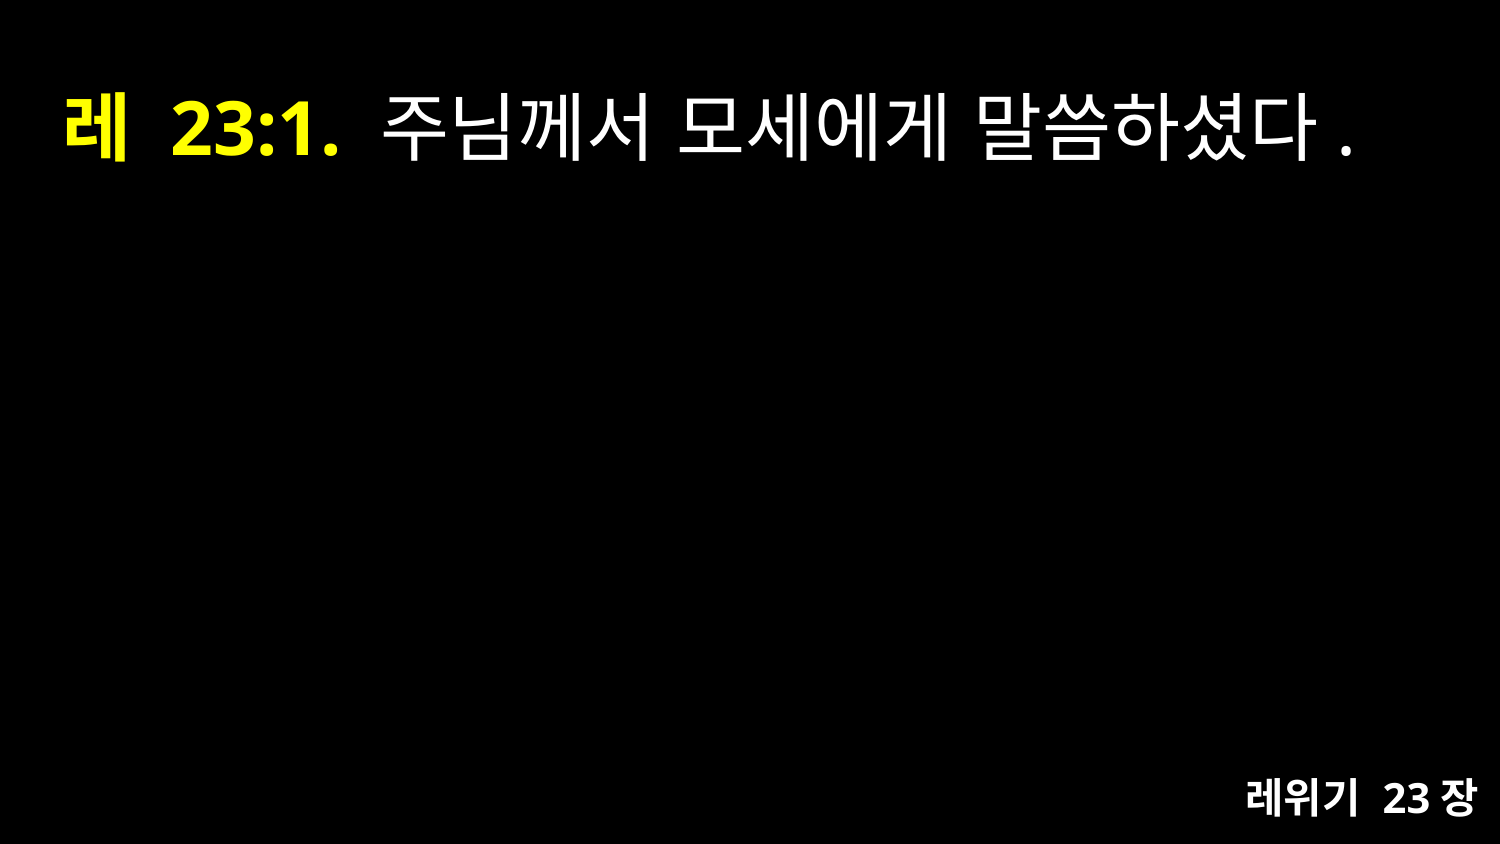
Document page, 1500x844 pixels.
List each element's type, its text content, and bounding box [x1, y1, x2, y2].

subtitle 레위기 23장 [916, 770, 1500, 844]
title 레 23:1. 주님께서 모세에게 말씀하셨다. [0, 0, 1500, 844]
